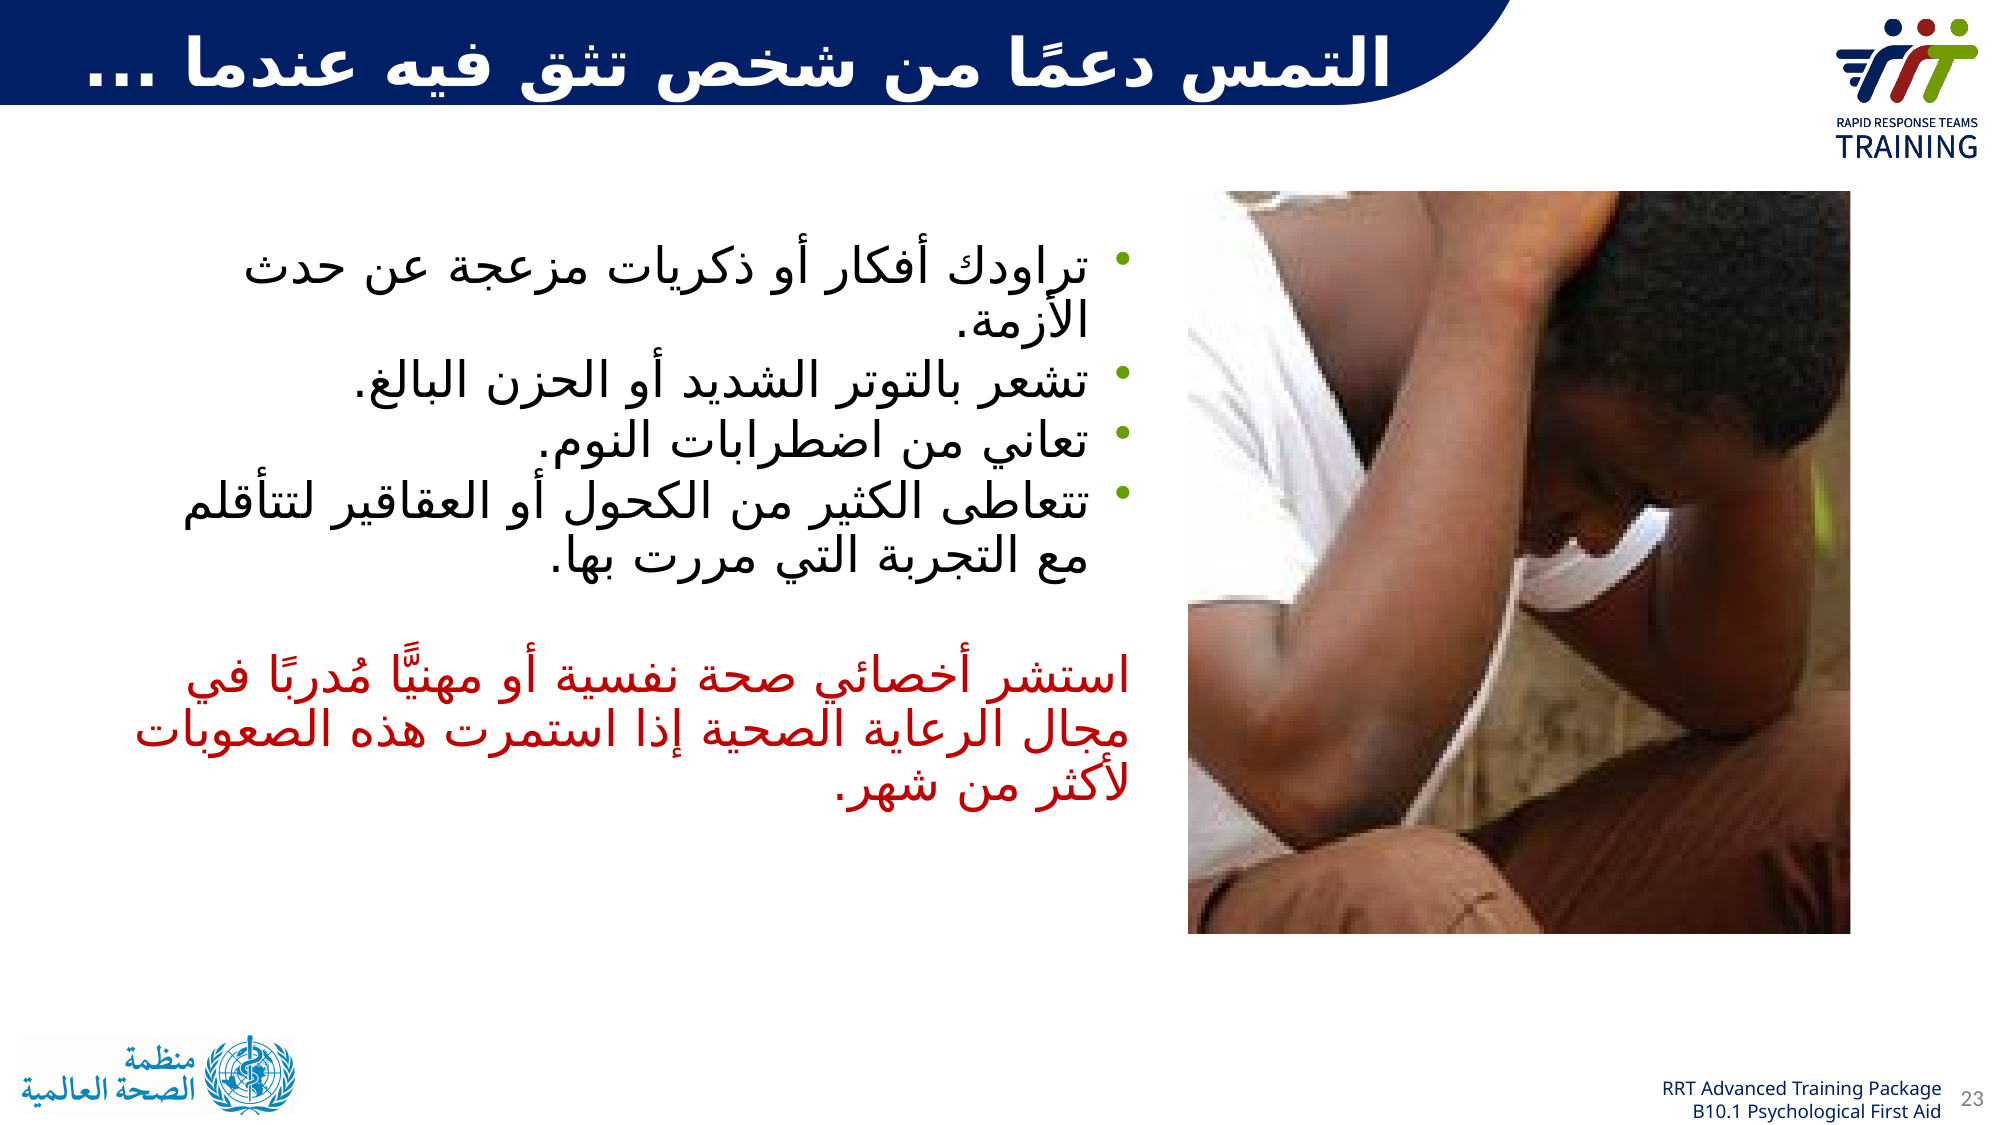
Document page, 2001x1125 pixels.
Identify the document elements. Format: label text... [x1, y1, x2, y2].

list تراودك أفكار أو ذكريات مزعجة عن حدث الأزمة. تشعر بالتوتر الشديد أو الحزن البالغ. تعاني من اضطرابات النوم. تتعاطى الكثير من الكحول أو العقاقير لتتأقلم مع التجربة التي مررت بها. استشر أخصائي صحة نفسية أو مهنيًّا مُدربًا في مجال الرعاية الصحية إذا استمرت هذه الصعوبات لأكثر من شهر. [111, 232, 1141, 893]
picture [22, 1035, 295, 1115]
picture [252, 1050, 258, 1059]
picture [0, 0, 1533, 105]
picture [1187, 190, 1851, 934]
text_box التمس دعمًا من شخصٍ تثق فيه عندما ... [22, 15, 1402, 115]
picture [1835, 19, 1978, 167]
